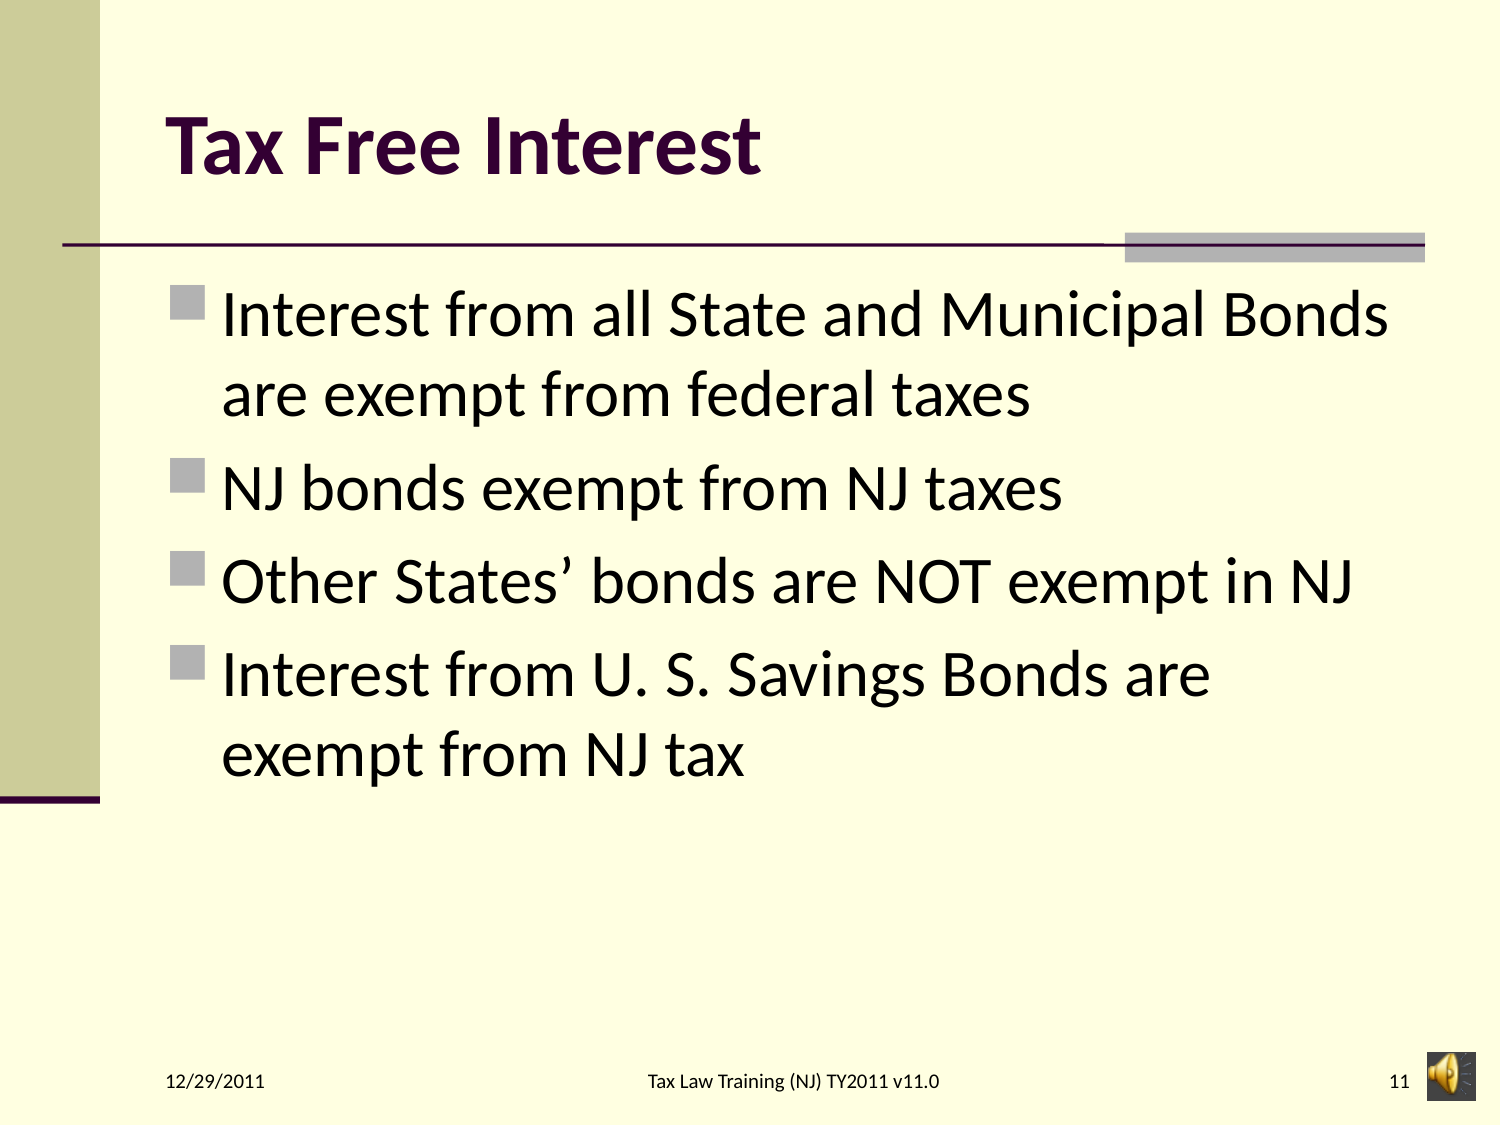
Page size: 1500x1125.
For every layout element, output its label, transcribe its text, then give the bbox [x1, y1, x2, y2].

title Tax Free Interest [150, 45, 1425, 234]
picture [1426, 1051, 1477, 1102]
list Interest from all State and Municipal Bonds are exempt from federal taxes NJ bonds exempt from NJ taxes Other States’ bonds are NOT exempt in NJ Interest from U. S. Savings Bonds are exempt from NJ tax [150, 262, 1425, 1038]
slide_number 11 [1112, 1049, 1426, 1101]
footer Tax Law Training (NJ) TY2011 v11.0 [549, 1049, 1038, 1101]
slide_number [149, 1050, 476, 1101]
